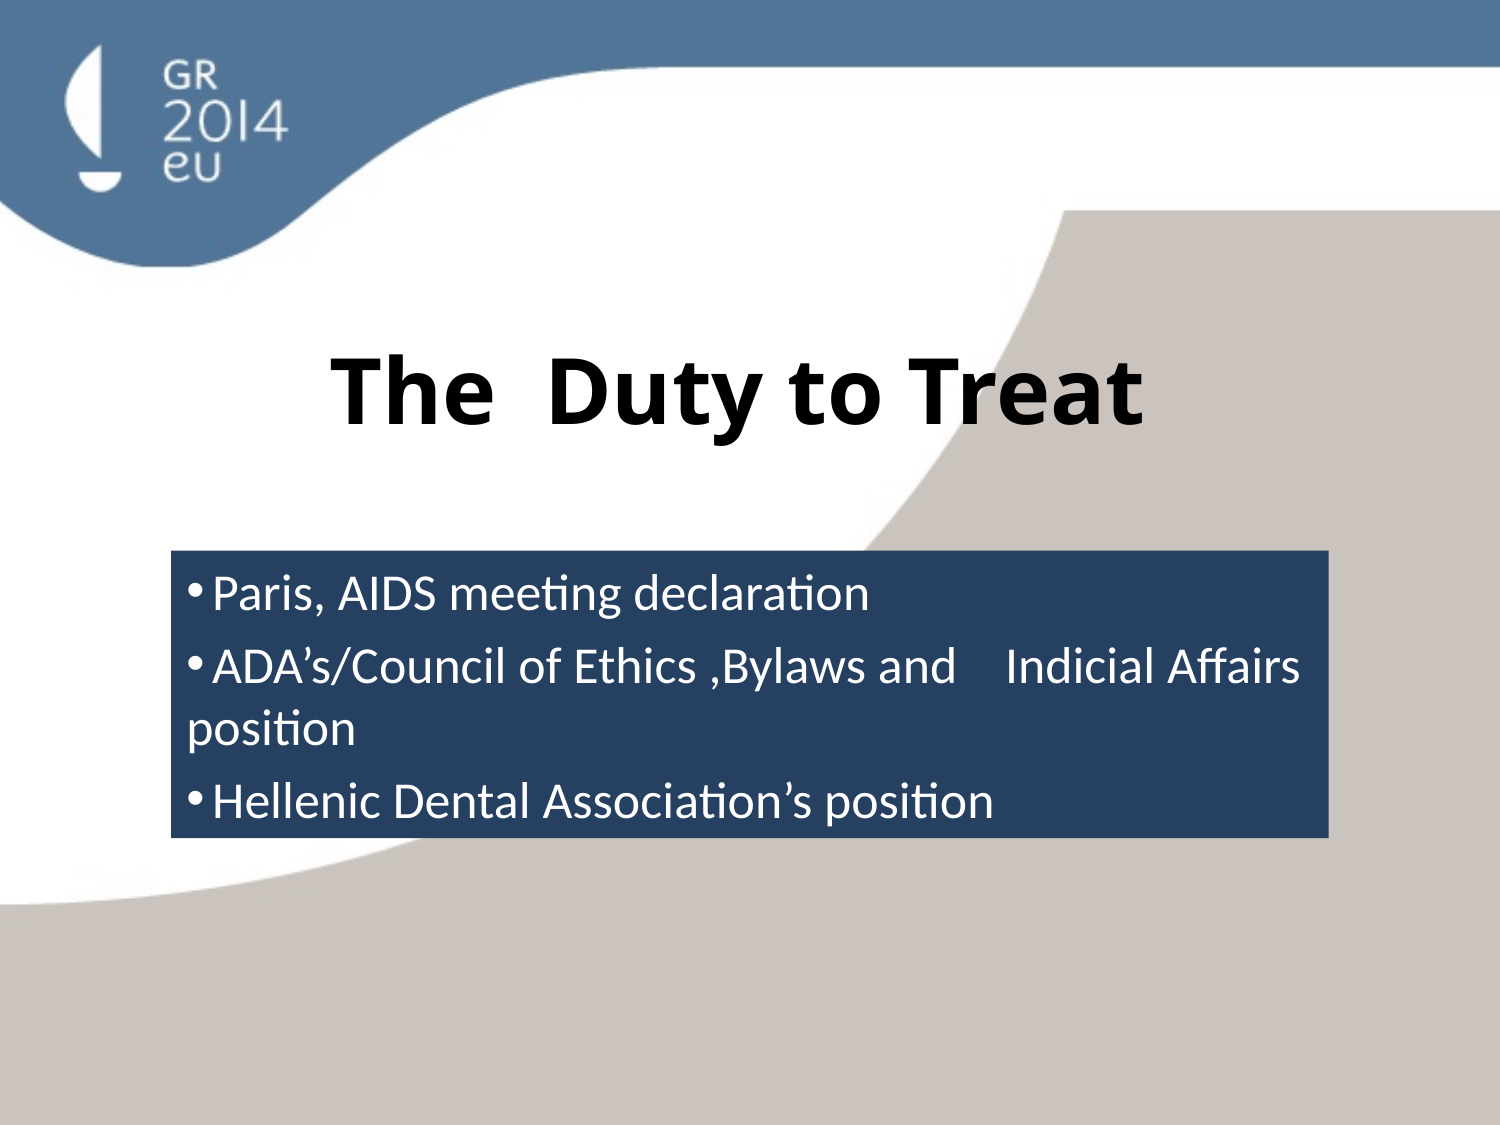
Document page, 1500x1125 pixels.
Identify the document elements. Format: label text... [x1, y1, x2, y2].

title The Duty to Treat [112, 267, 1388, 509]
subtitle Paris, AIDS meeting declaration ADA’s/Council of Ethics ,Bylaws and Indicial Affairs position Hellenic Dental Association’s position [171, 550, 1329, 839]
